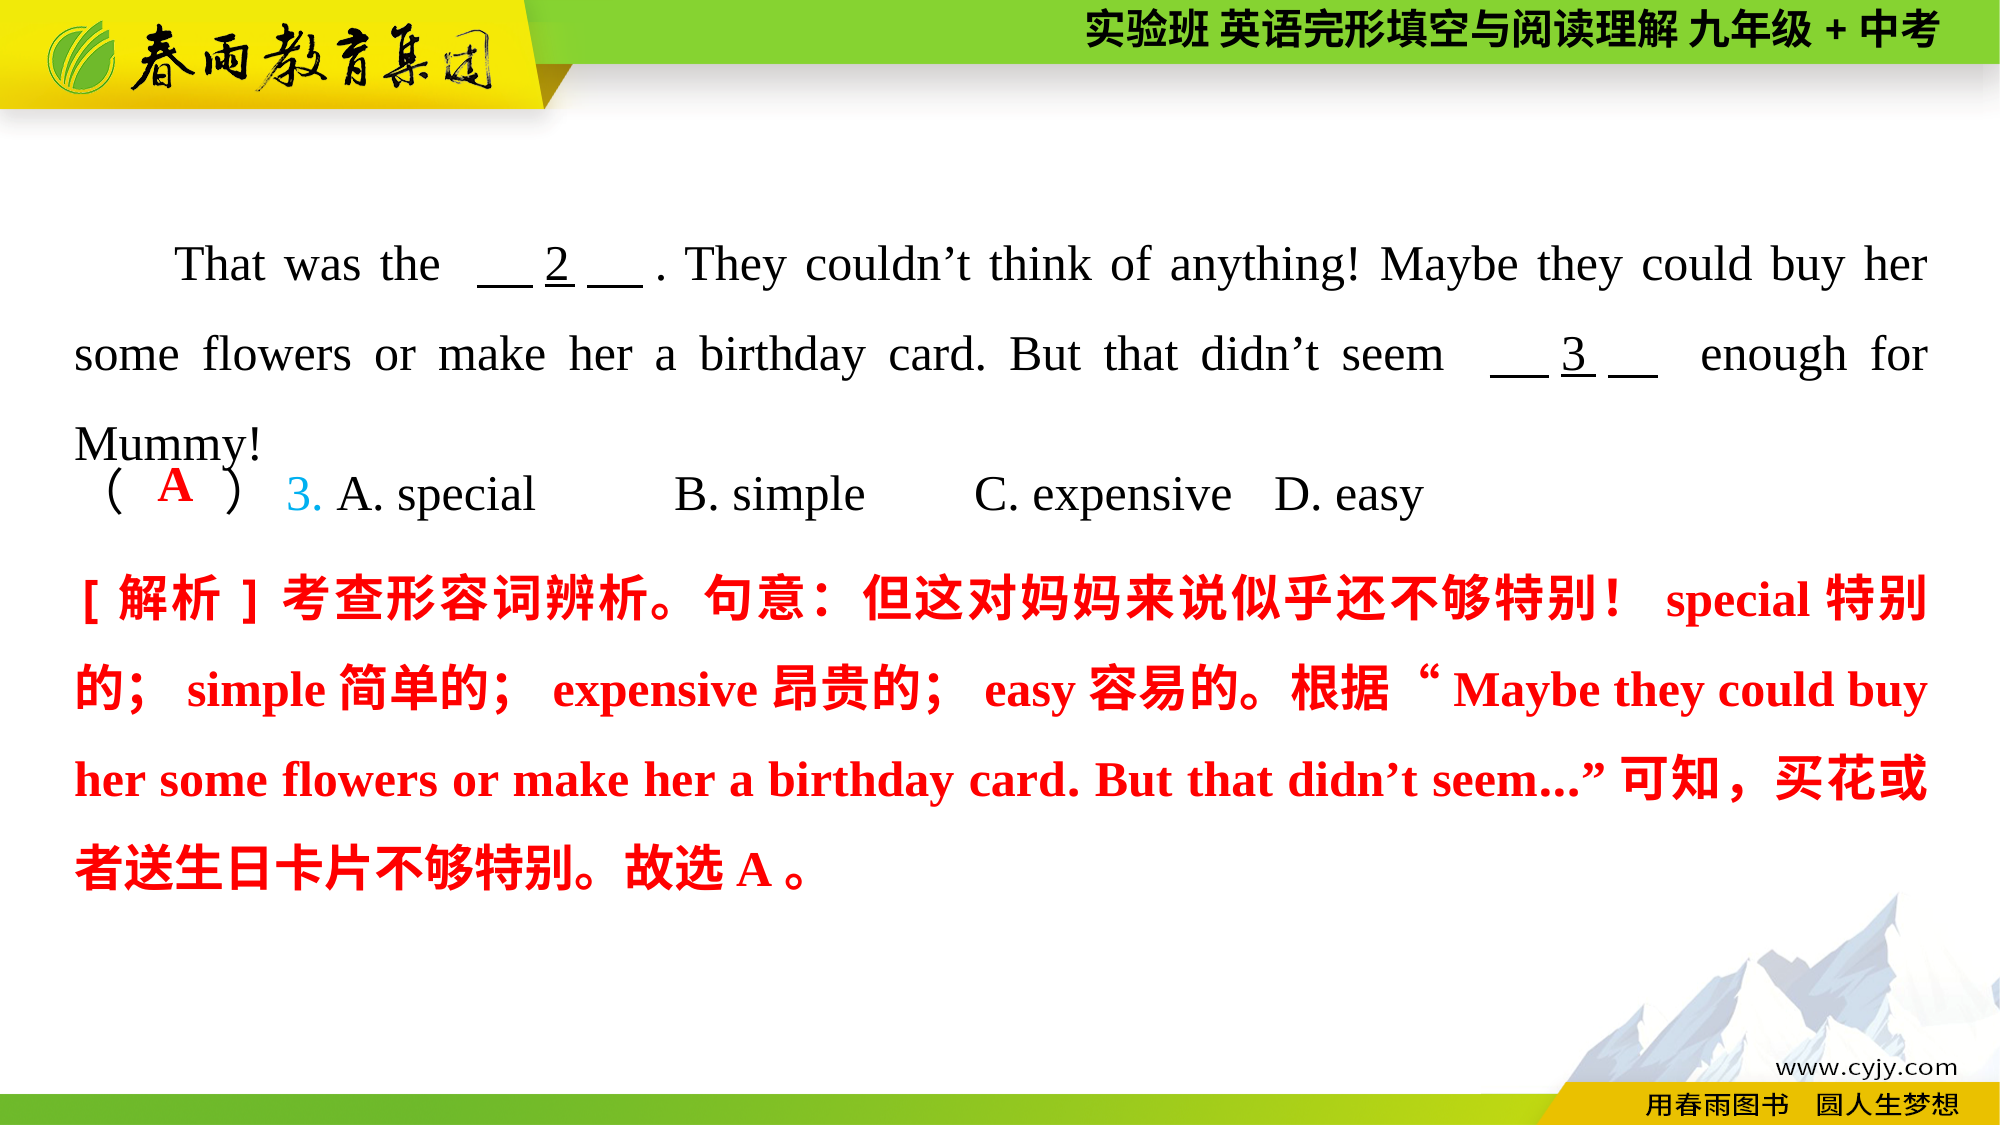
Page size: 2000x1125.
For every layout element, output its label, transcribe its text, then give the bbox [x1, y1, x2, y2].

picture [0, 0, 2000, 1125]
text_box A [142, 444, 209, 520]
list That was the 2 . They couldn’t think of anything! Maybe they could buy her some flowers or make her a birthday card. But that didn’t seem 3 enough for Mummy! [59, 193, 1944, 390]
text_box （ ）3. A. special B. simple C. expensive D. easy [59, 422, 1944, 528]
text_box [解析]考查形容词辨析。句意：但这对妈妈来说似乎还不够特别！special特别的；simple简单的；expensive昂贵的；easy容易的。根据“Maybe they could buy her some flowers or make her a birthday card. But that didn’t seem...”可知，买花或者送生日卡片不够特别。故选A。 [59, 528, 1944, 904]
